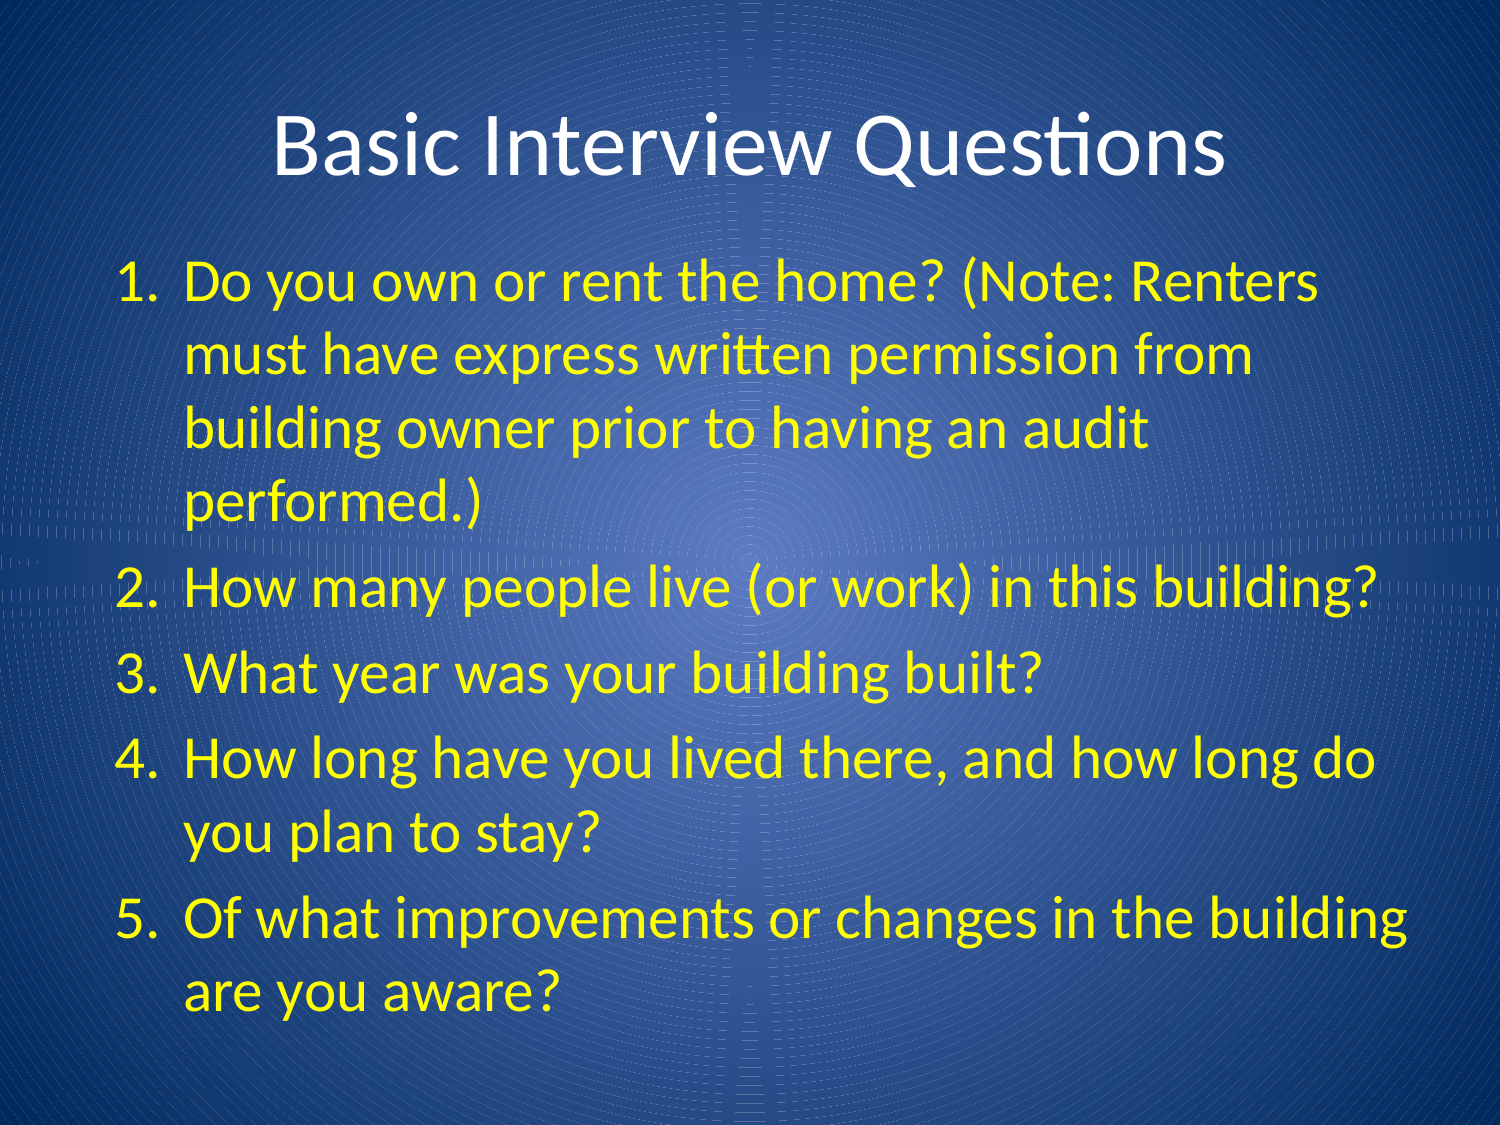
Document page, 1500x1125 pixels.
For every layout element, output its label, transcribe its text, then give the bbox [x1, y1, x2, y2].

title Basic Interview Questions [75, 45, 1425, 232]
list Do you own or rent the home? (Note: Renters must have express written permission from building owner prior to having an audit performed.) How many people live (or work) in this building? What year was your building built? How long have you lived there, and how long do you plan to stay? Of what improvements or changes in the building are you aware? [0, 232, 1425, 1038]
